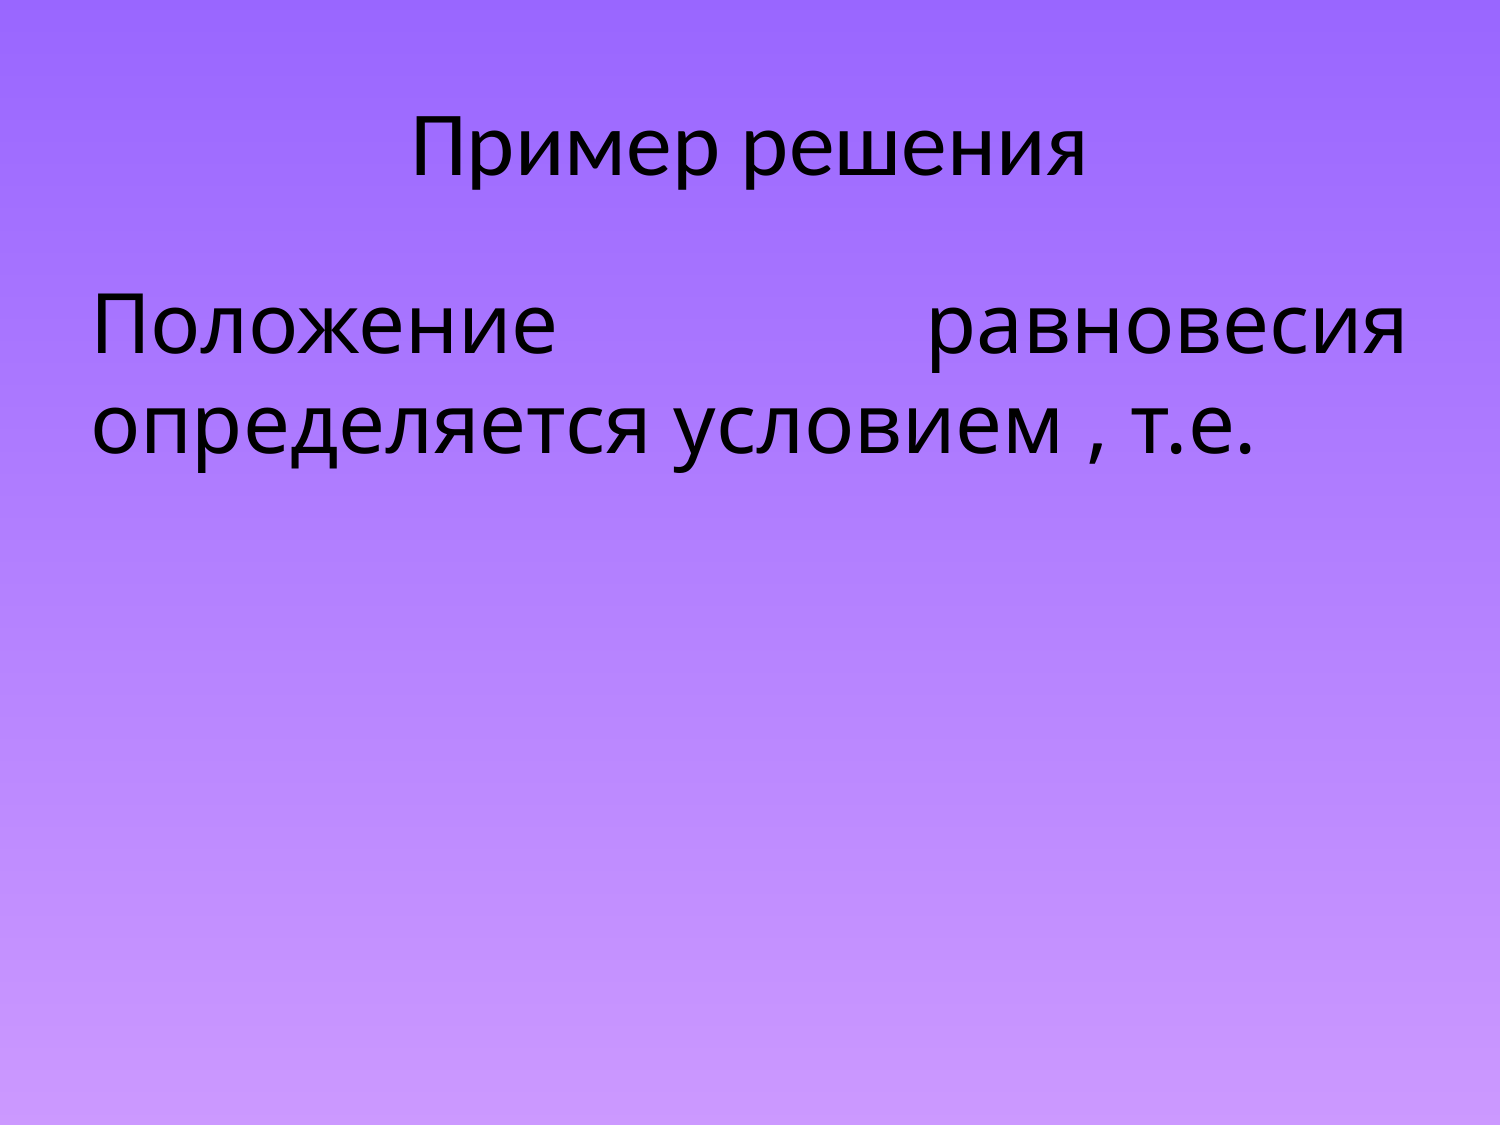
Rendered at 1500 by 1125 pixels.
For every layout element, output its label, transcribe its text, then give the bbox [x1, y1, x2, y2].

title Пример решения [75, 45, 1425, 233]
